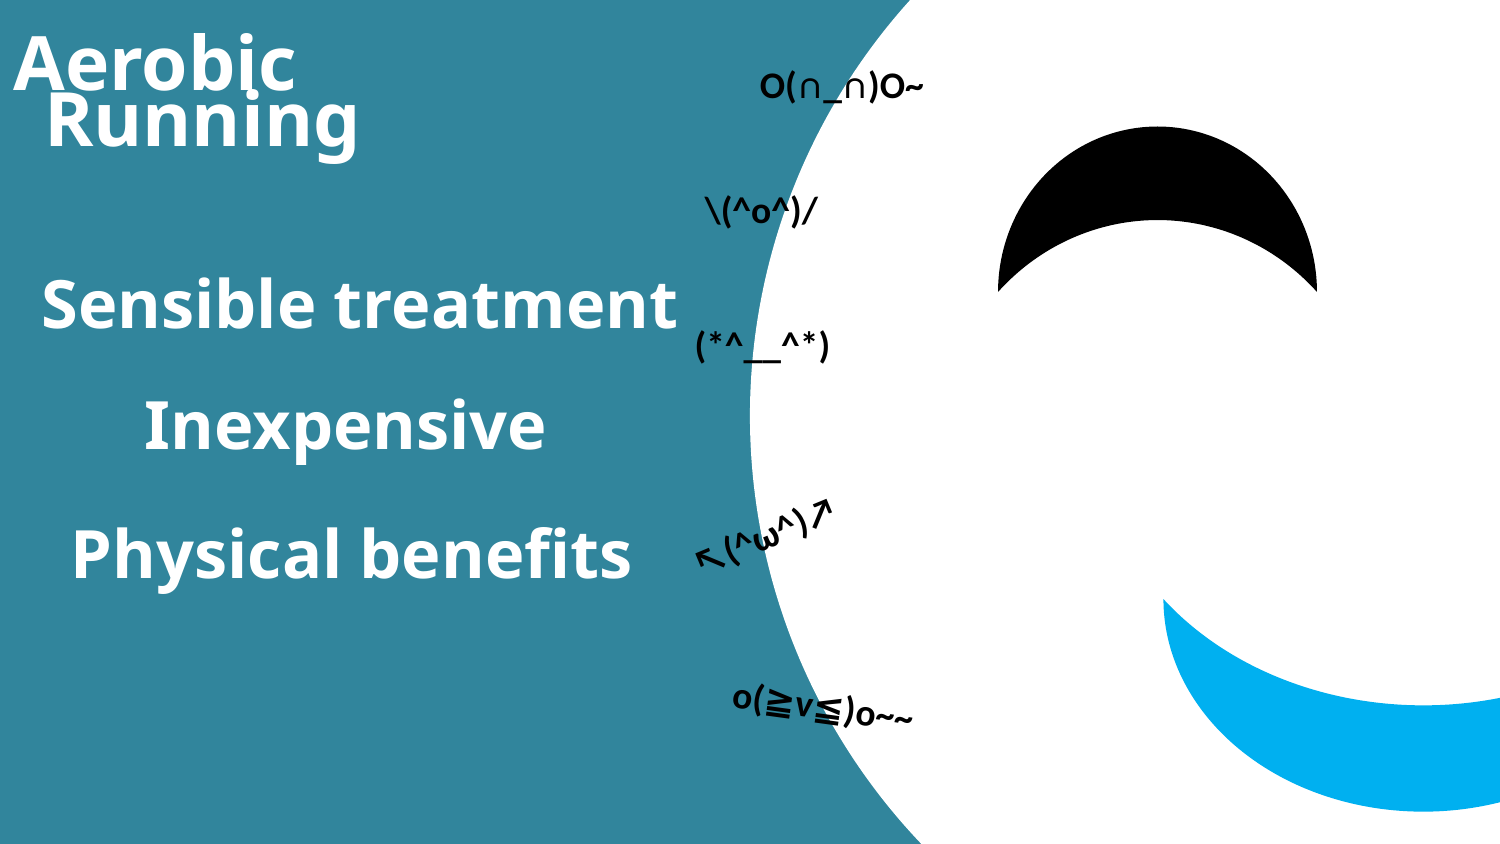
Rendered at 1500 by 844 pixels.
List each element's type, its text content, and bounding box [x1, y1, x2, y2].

text_box Inexpensive [130, 375, 580, 471]
text_box O(∩_∩)O~ [745, 53, 939, 114]
text_box (*^__^*) [679, 313, 846, 374]
text_box [747, 0, 1500, 844]
text_box Sensible treatment [26, 255, 694, 350]
text_box Physical benefits [56, 504, 649, 600]
text_box [1161, 597, 1500, 814]
text_box \(^o^)/ [690, 178, 834, 239]
text_box o(≧v≦)o~~ [714, 660, 933, 749]
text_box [13, 8, 356, 171]
text_box [995, 124, 1320, 294]
text_box ↖(^ω^)↗ [669, 472, 860, 597]
